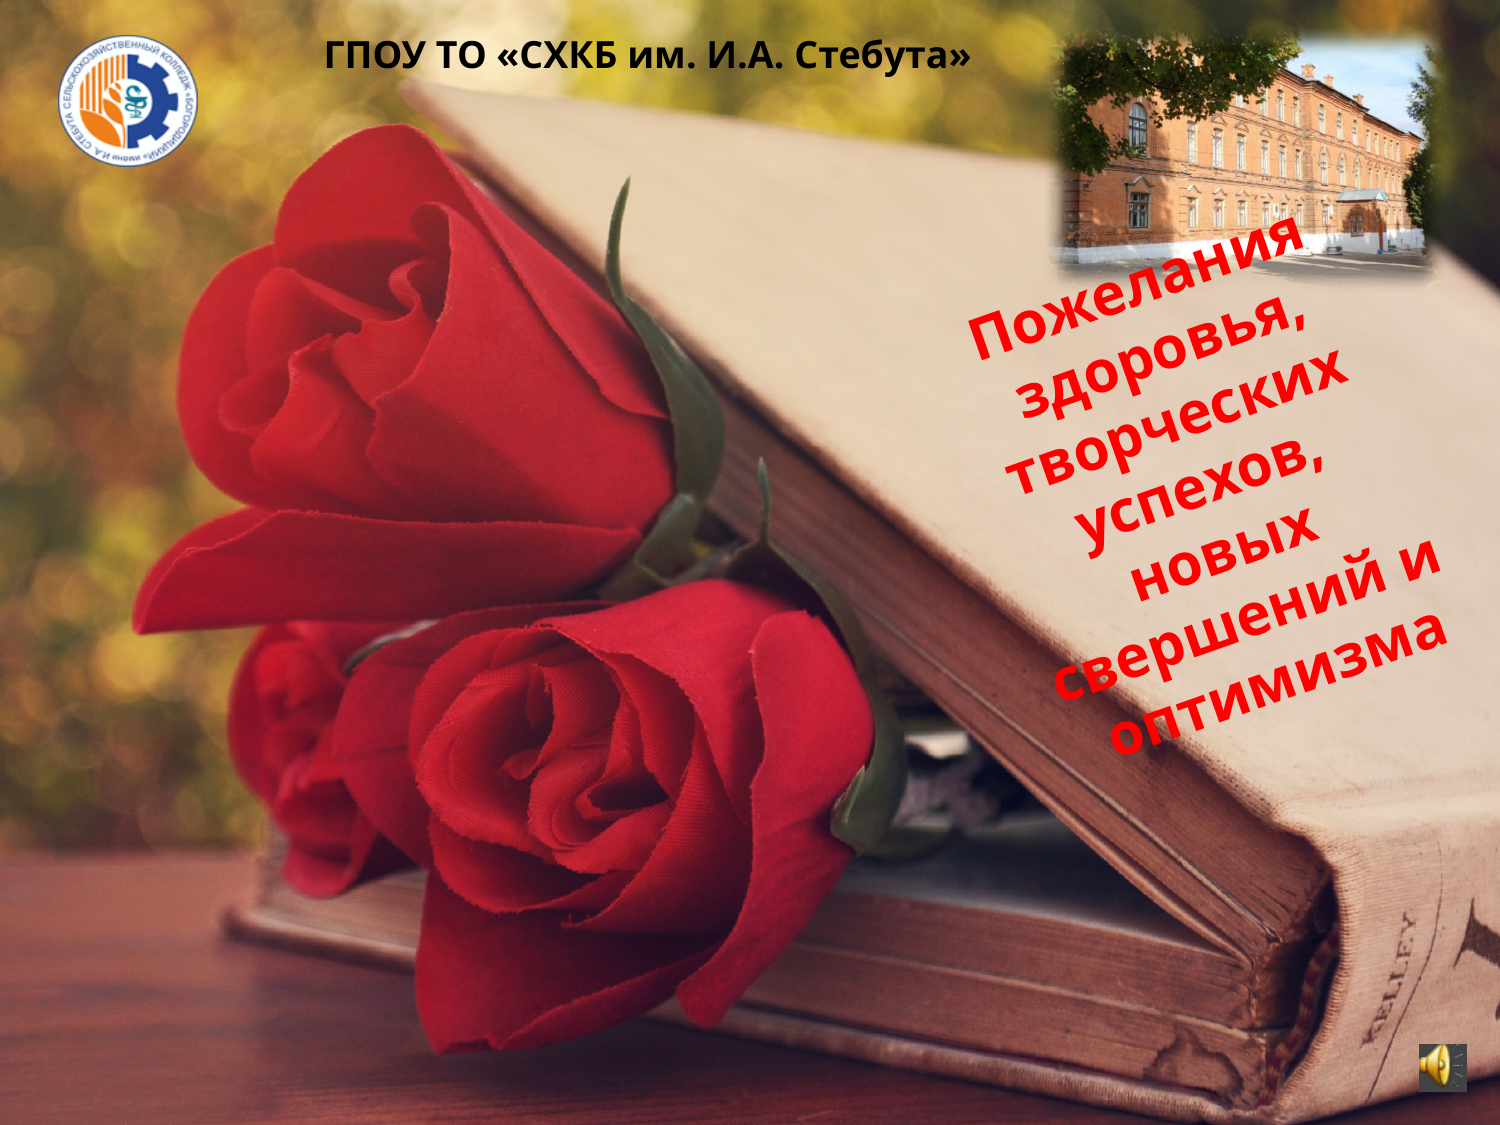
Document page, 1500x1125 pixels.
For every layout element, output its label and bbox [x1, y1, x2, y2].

list [0, 0, 1500, 1125]
picture [58, 34, 198, 167]
picture [1042, 23, 1449, 294]
picture [1417, 1042, 1469, 1094]
